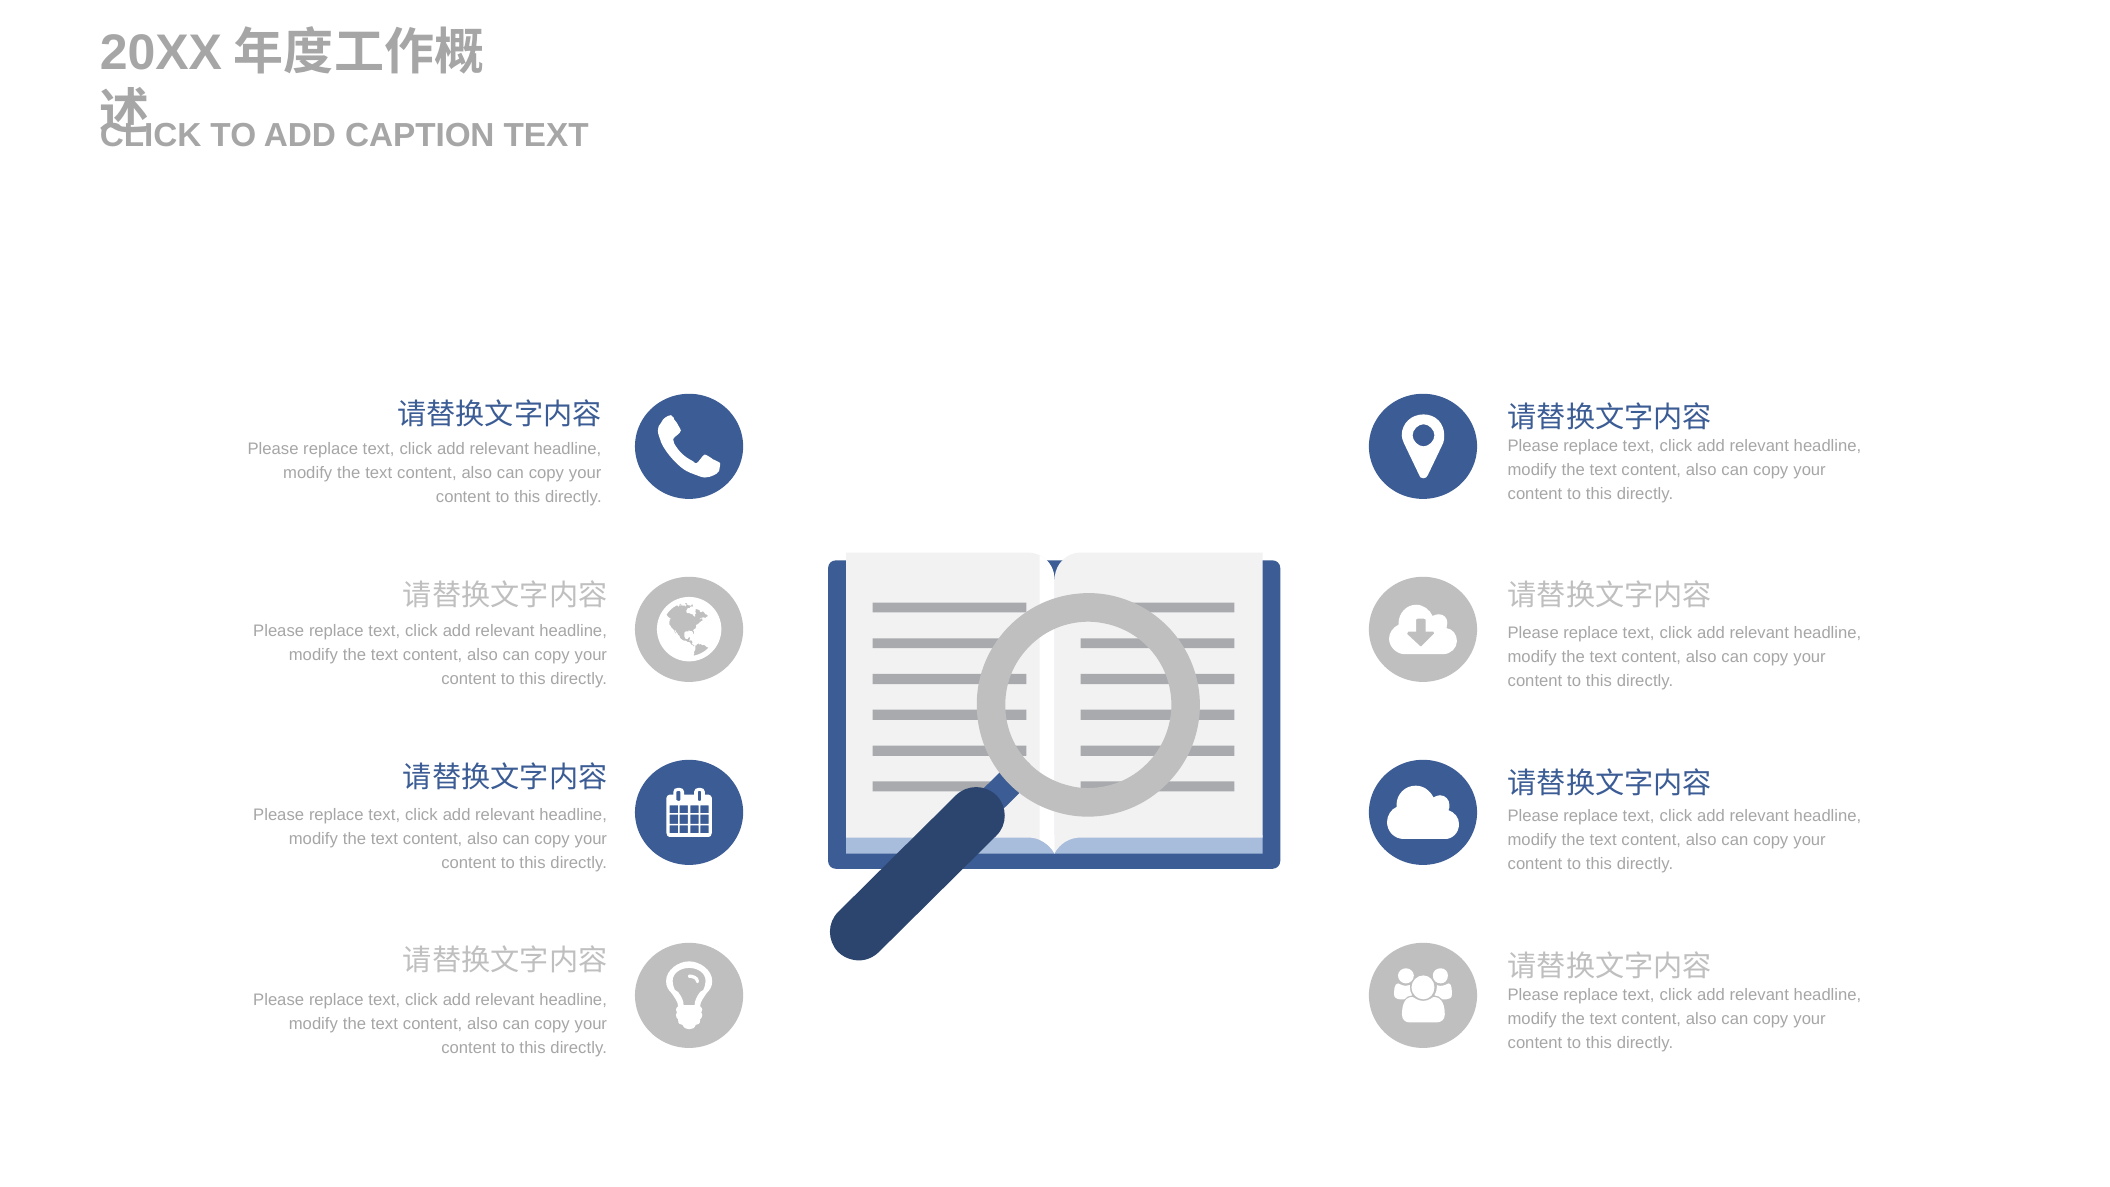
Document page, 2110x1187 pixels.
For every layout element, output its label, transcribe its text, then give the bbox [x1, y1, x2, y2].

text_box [1507, 390, 1864, 504]
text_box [634, 393, 744, 499]
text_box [1507, 939, 1864, 1053]
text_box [1368, 942, 1478, 1048]
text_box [251, 750, 608, 873]
text_box 20XX年度工作概述 [99, 19, 534, 113]
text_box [1507, 569, 1864, 691]
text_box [246, 388, 602, 507]
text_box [634, 576, 744, 682]
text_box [1368, 576, 1478, 682]
text_box CLICK TO ADD CAPTION TEXT [99, 113, 629, 154]
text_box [1368, 759, 1478, 865]
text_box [1507, 756, 1864, 874]
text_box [634, 759, 744, 865]
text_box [1368, 393, 1478, 499]
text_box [827, 552, 1281, 963]
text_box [251, 934, 608, 1058]
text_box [634, 942, 744, 1048]
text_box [251, 568, 608, 689]
